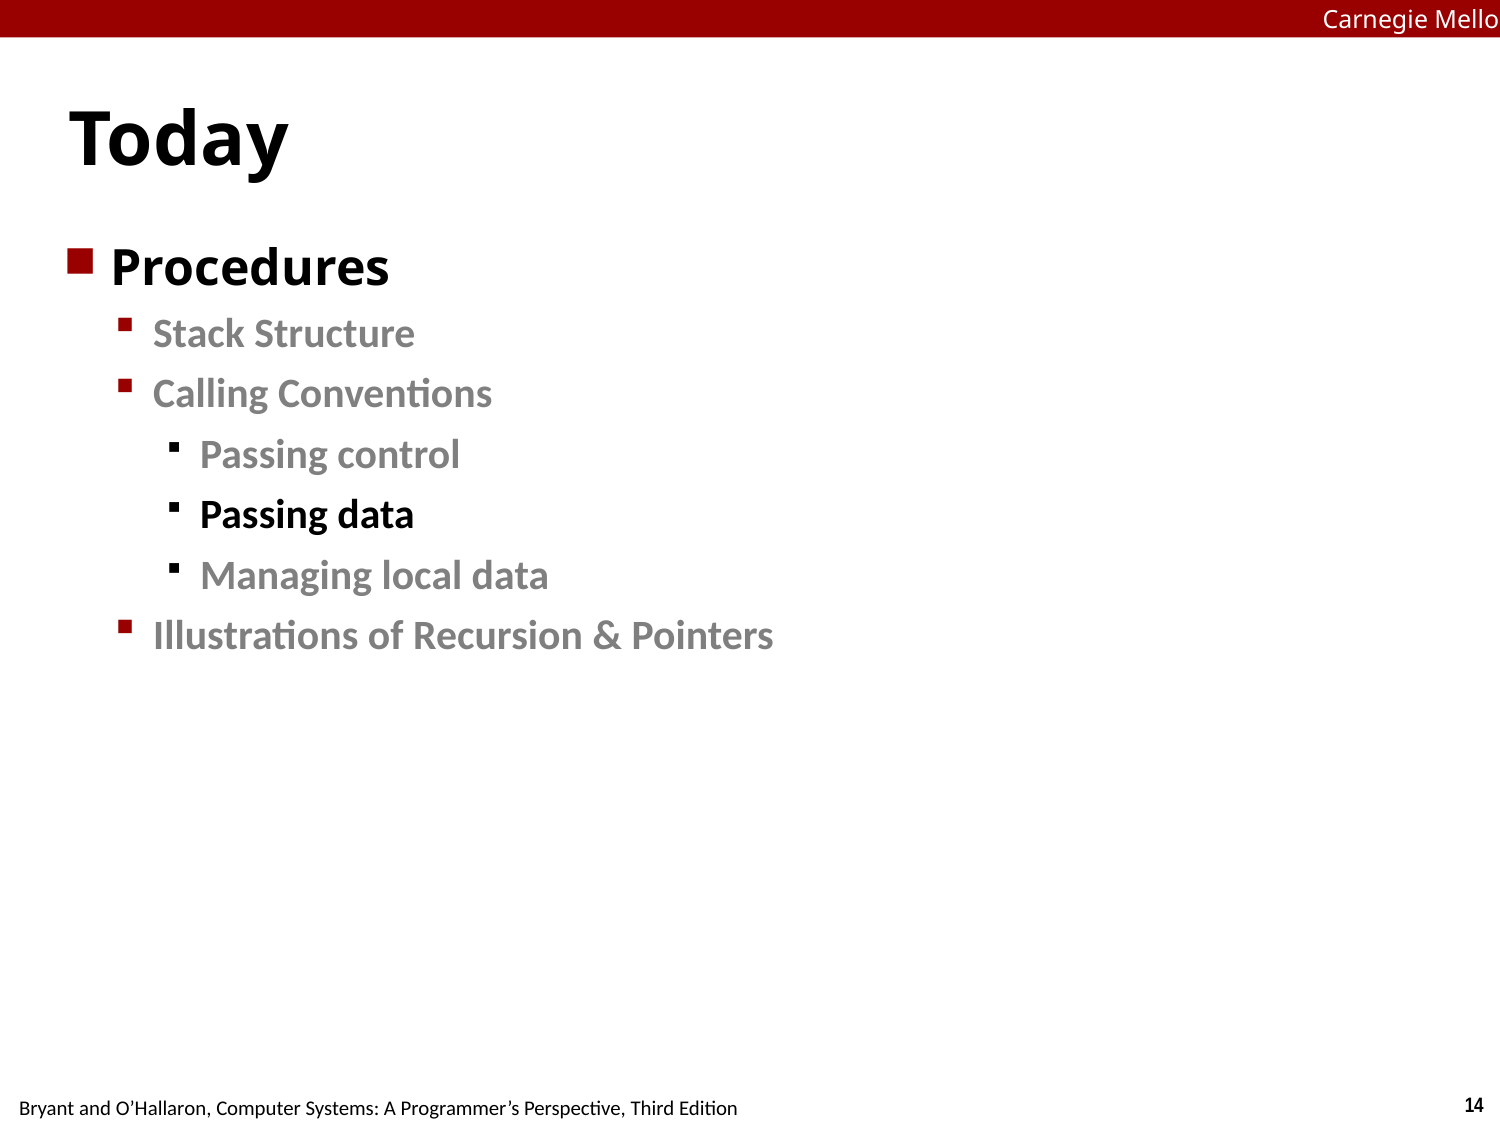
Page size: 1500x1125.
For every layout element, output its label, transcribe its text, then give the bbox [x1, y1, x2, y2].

text_box [0, 0, 1500, 38]
list Procedures Stack Structure Calling Conventions Passing control Passing data Managing local data Illustrations of Recursion & Pointers [62, 228, 1438, 1122]
text_box Carnegie Mellon [1322, 3, 1500, 33]
title Today [62, 41, 1438, 228]
